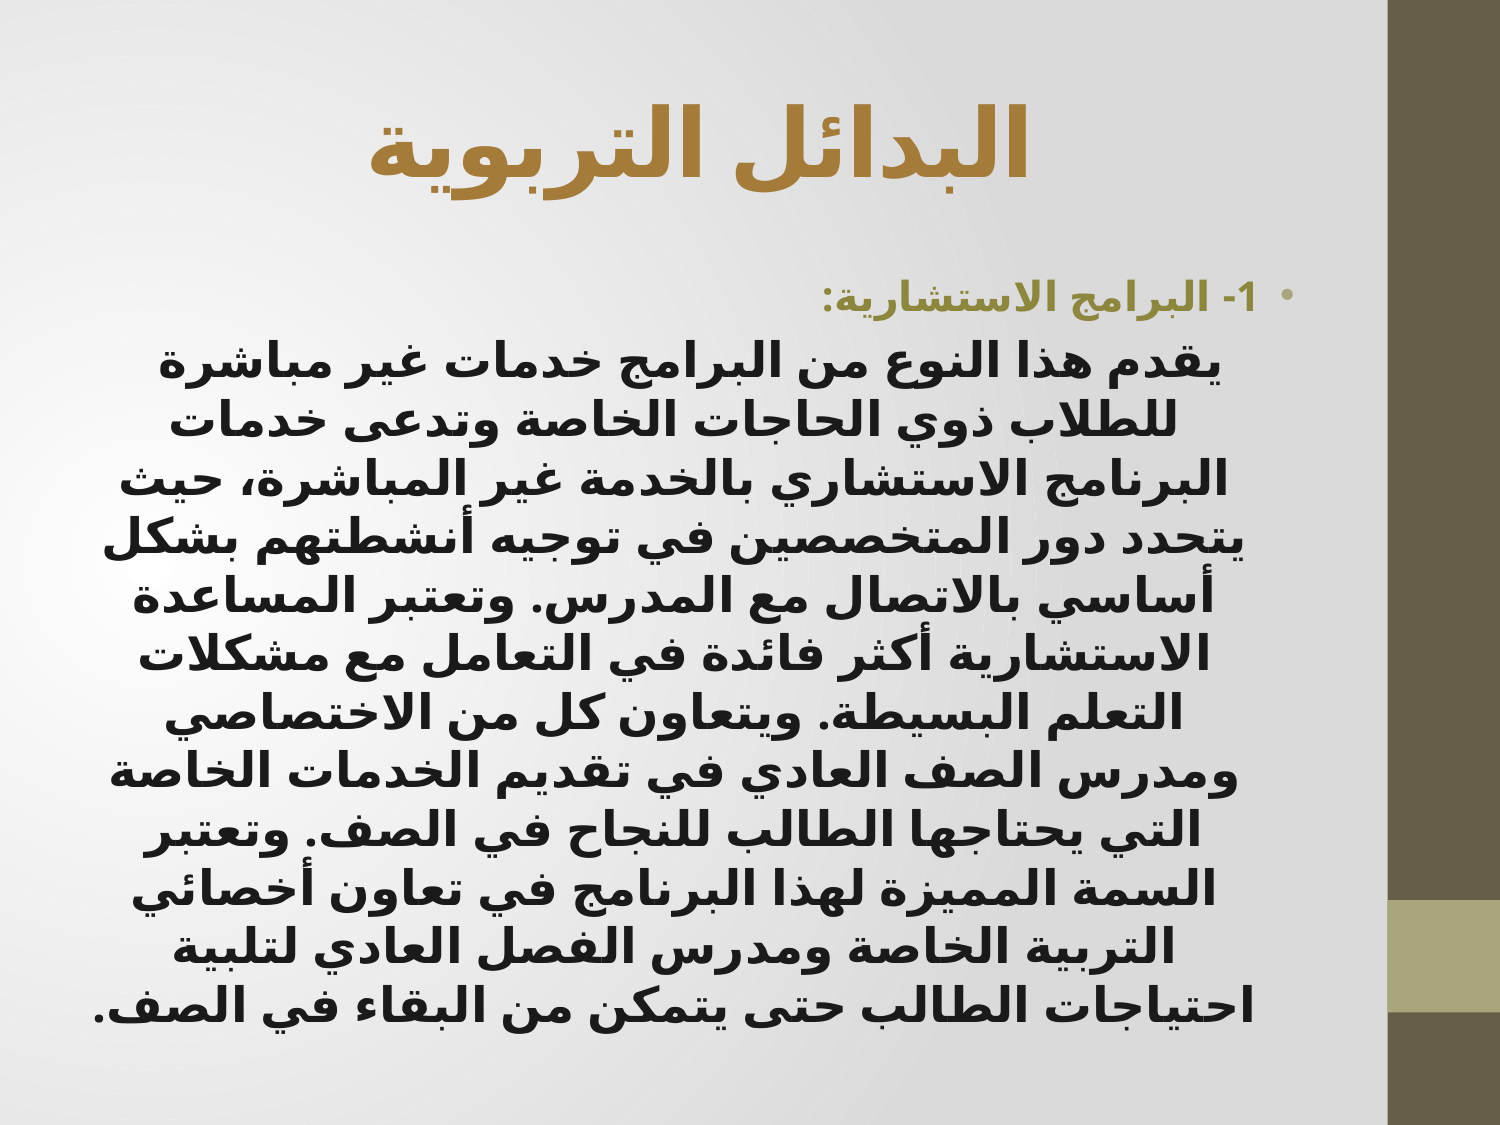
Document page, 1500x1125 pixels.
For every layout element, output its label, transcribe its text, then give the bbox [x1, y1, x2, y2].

list 1- البرامج الاستشارية: يقدم هذا النوع من البرامج خدمات غير مباشرة للطلاب ذوي الحاجات الخاصة وتدعى خدمات البرنامج الاستشاري بالخدمة غير المباشرة، حيث يتحدد دور المتخصصين في توجيه أنشطتهم بشكل أساسي بالاتصال مع المدرس. وتعتبر المساعدة الاستشارية أكثر فائدة في التعامل مع مشكلات التعلم البسيطة. ويتعاون كل من الاختصاصي ومدرس الصف العادي في تقديم الخدمات الخاصة التي يحتاجها الطالب للنجاح في الصف. وتعتبر السمة المميزة لهذا البرنامج في تعاون أخصائي التربية الخاصة ومدرس الفصل العادي لتلبية احتياجات الطالب حتى يتمكن من البقاء في الصف. [75, 262, 1325, 1050]
title البدائل التربوية [75, 45, 1325, 233]
